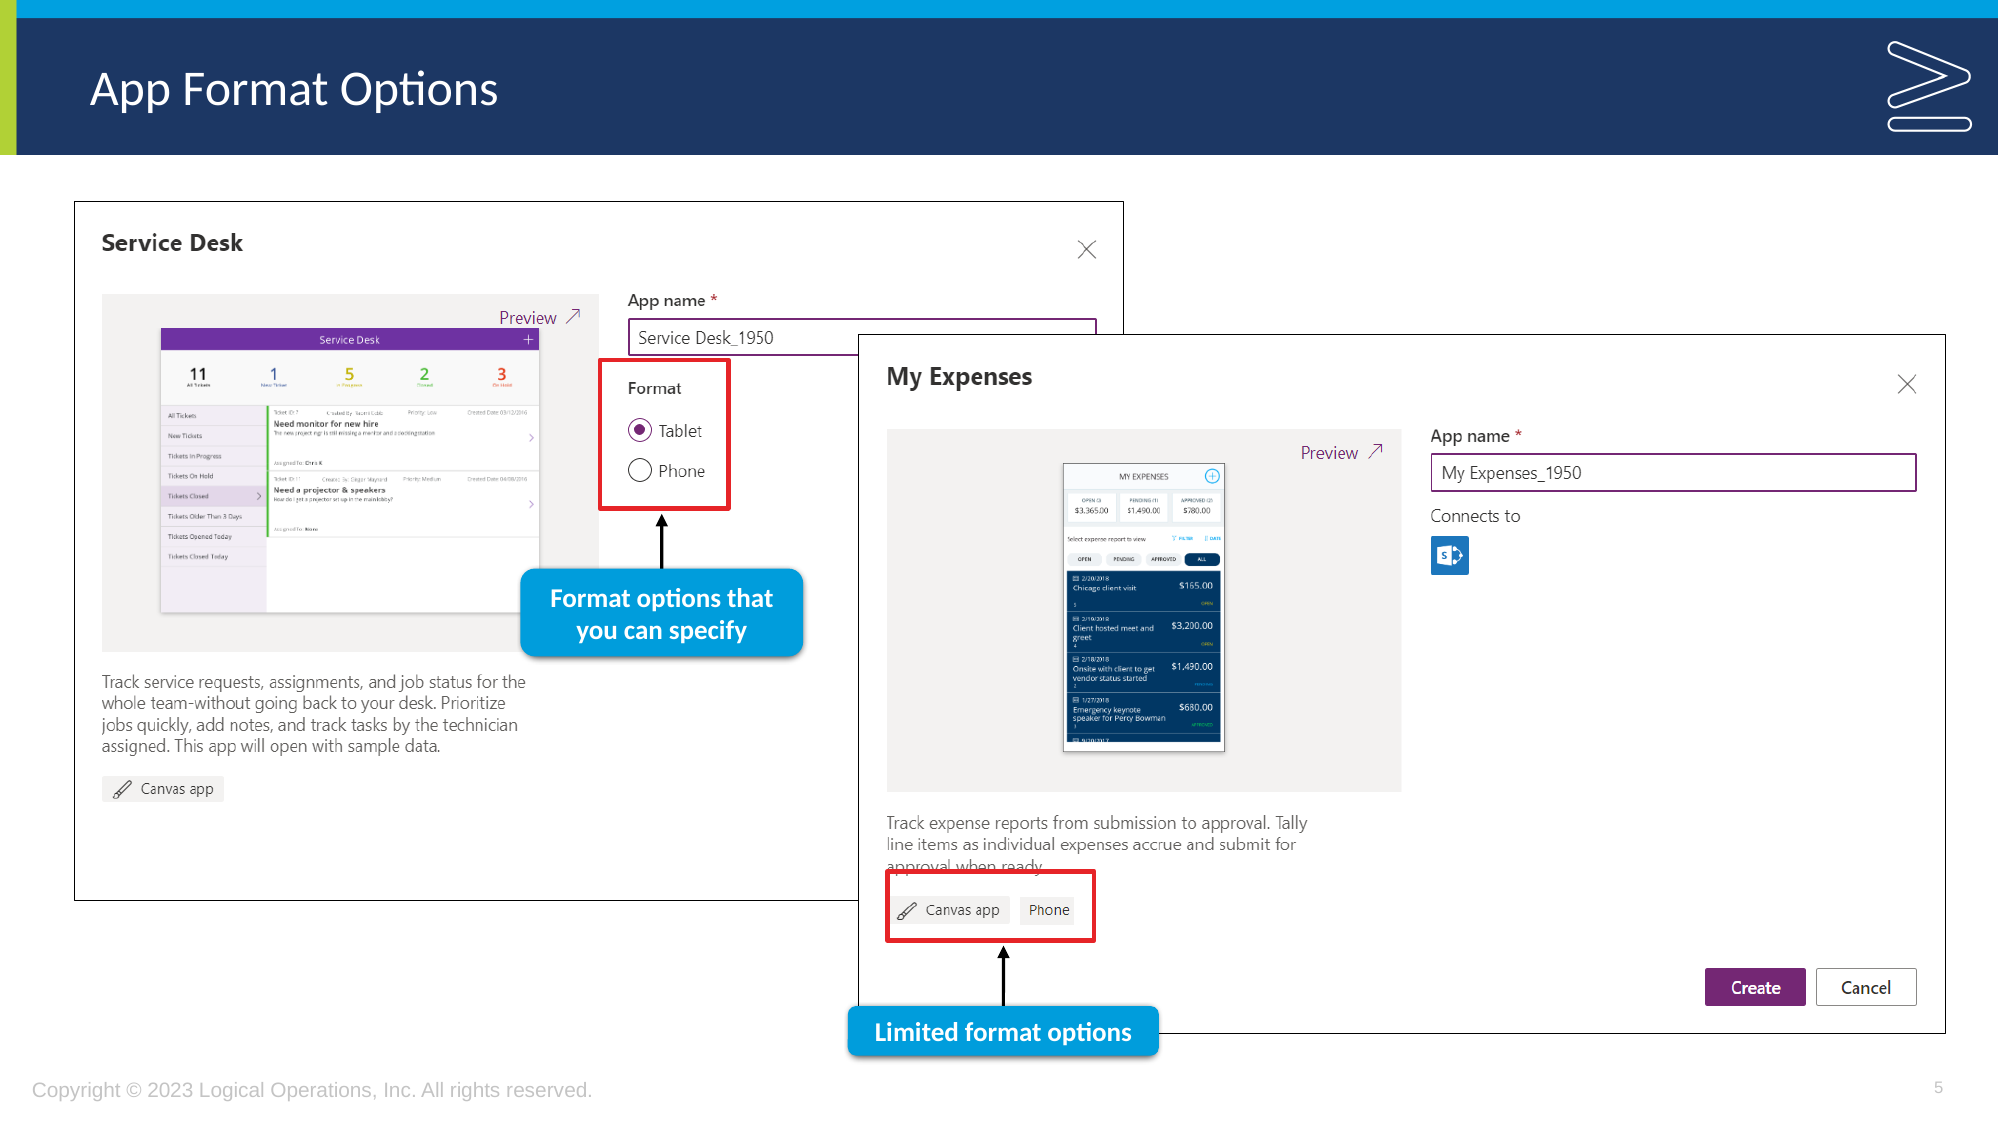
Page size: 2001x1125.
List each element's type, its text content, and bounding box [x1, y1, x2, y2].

title App Format Options [74, 16, 1850, 155]
picture [0, 0, 74, 155]
slide_number 5 [1491, 1057, 1959, 1118]
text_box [74, 201, 1946, 1056]
picture [1850, 19, 1998, 155]
